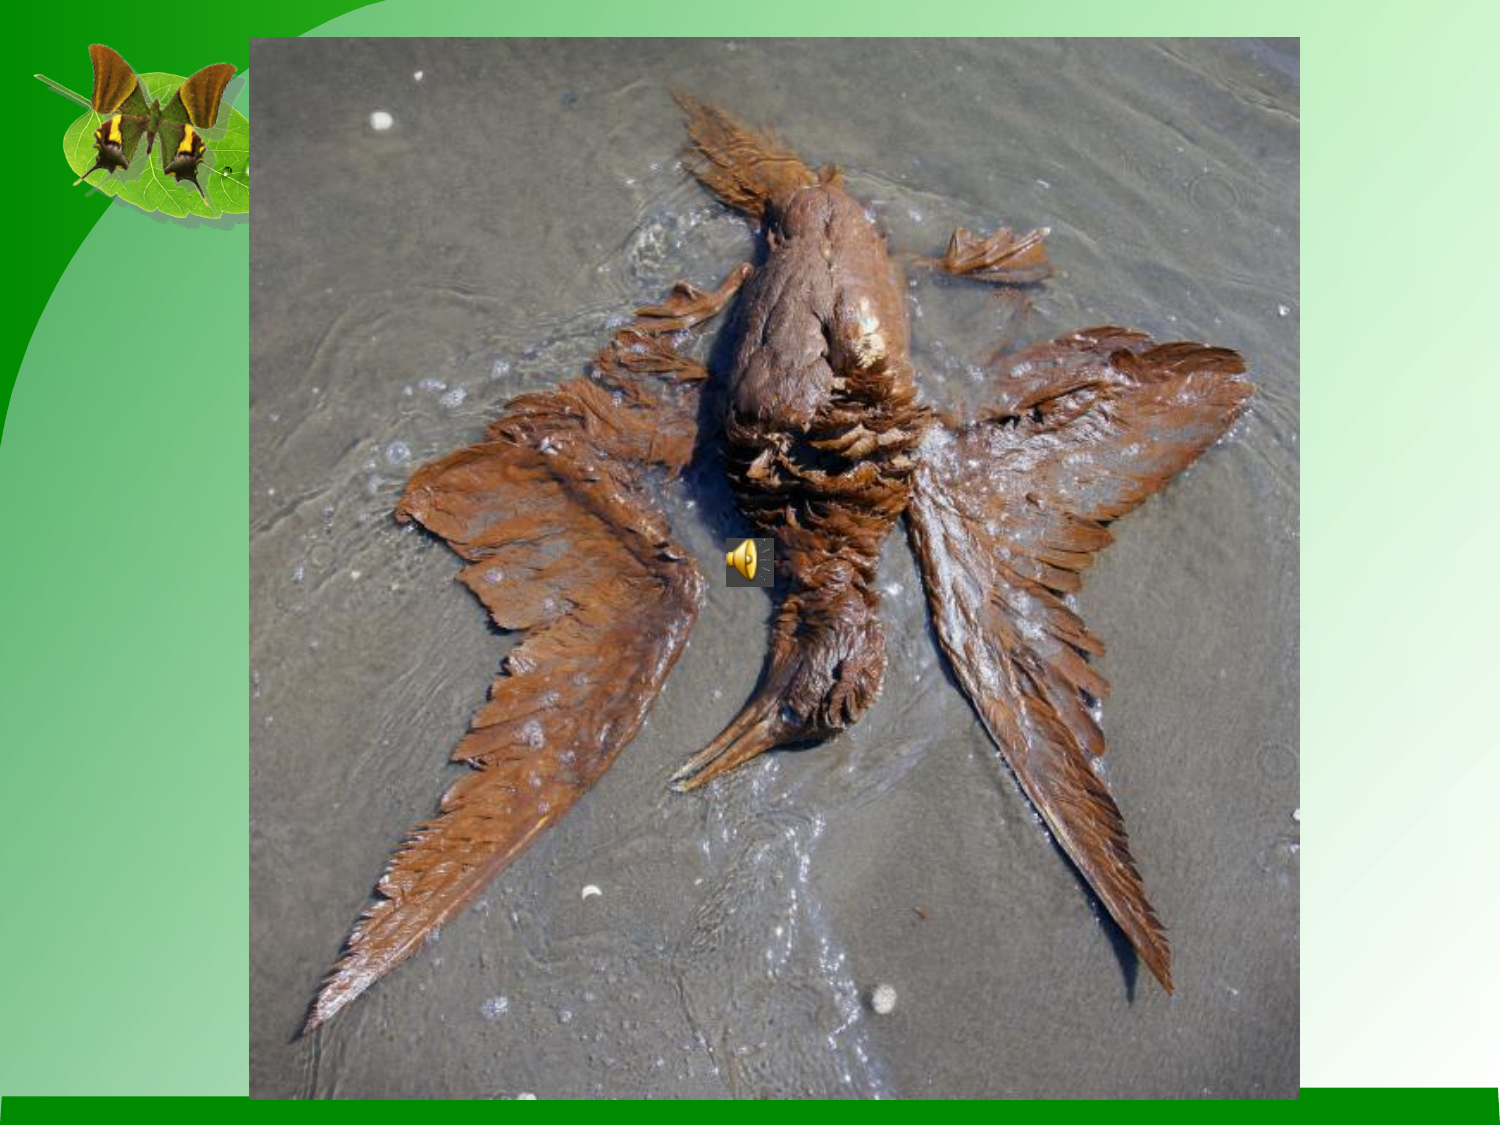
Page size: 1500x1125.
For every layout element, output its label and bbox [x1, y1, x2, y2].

picture [24, 37, 1301, 1100]
